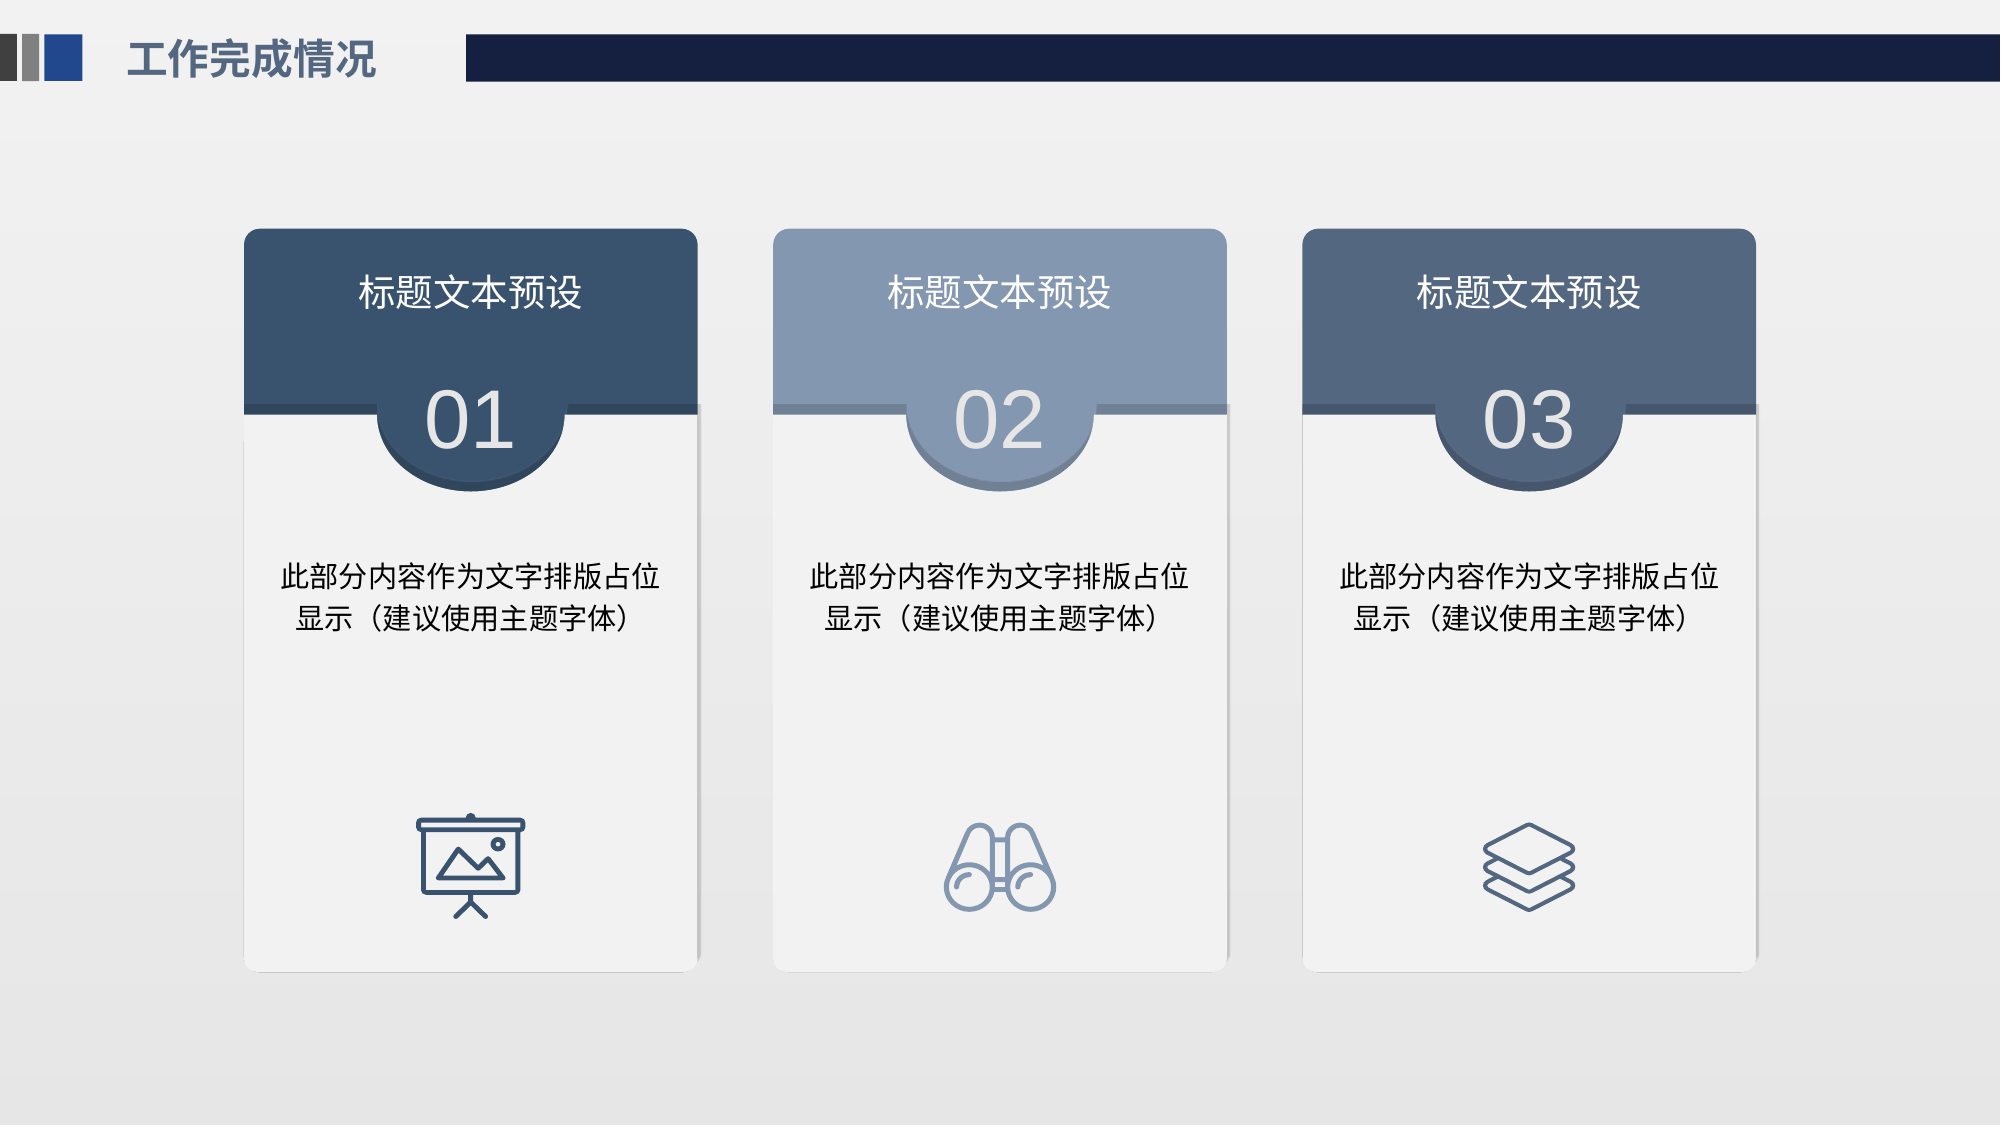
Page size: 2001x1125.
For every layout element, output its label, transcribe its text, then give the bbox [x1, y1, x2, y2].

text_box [0, 33, 83, 82]
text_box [243, 228, 1756, 973]
text_box 工作完成情况 [82, 25, 467, 90]
text_box [467, 33, 2000, 83]
